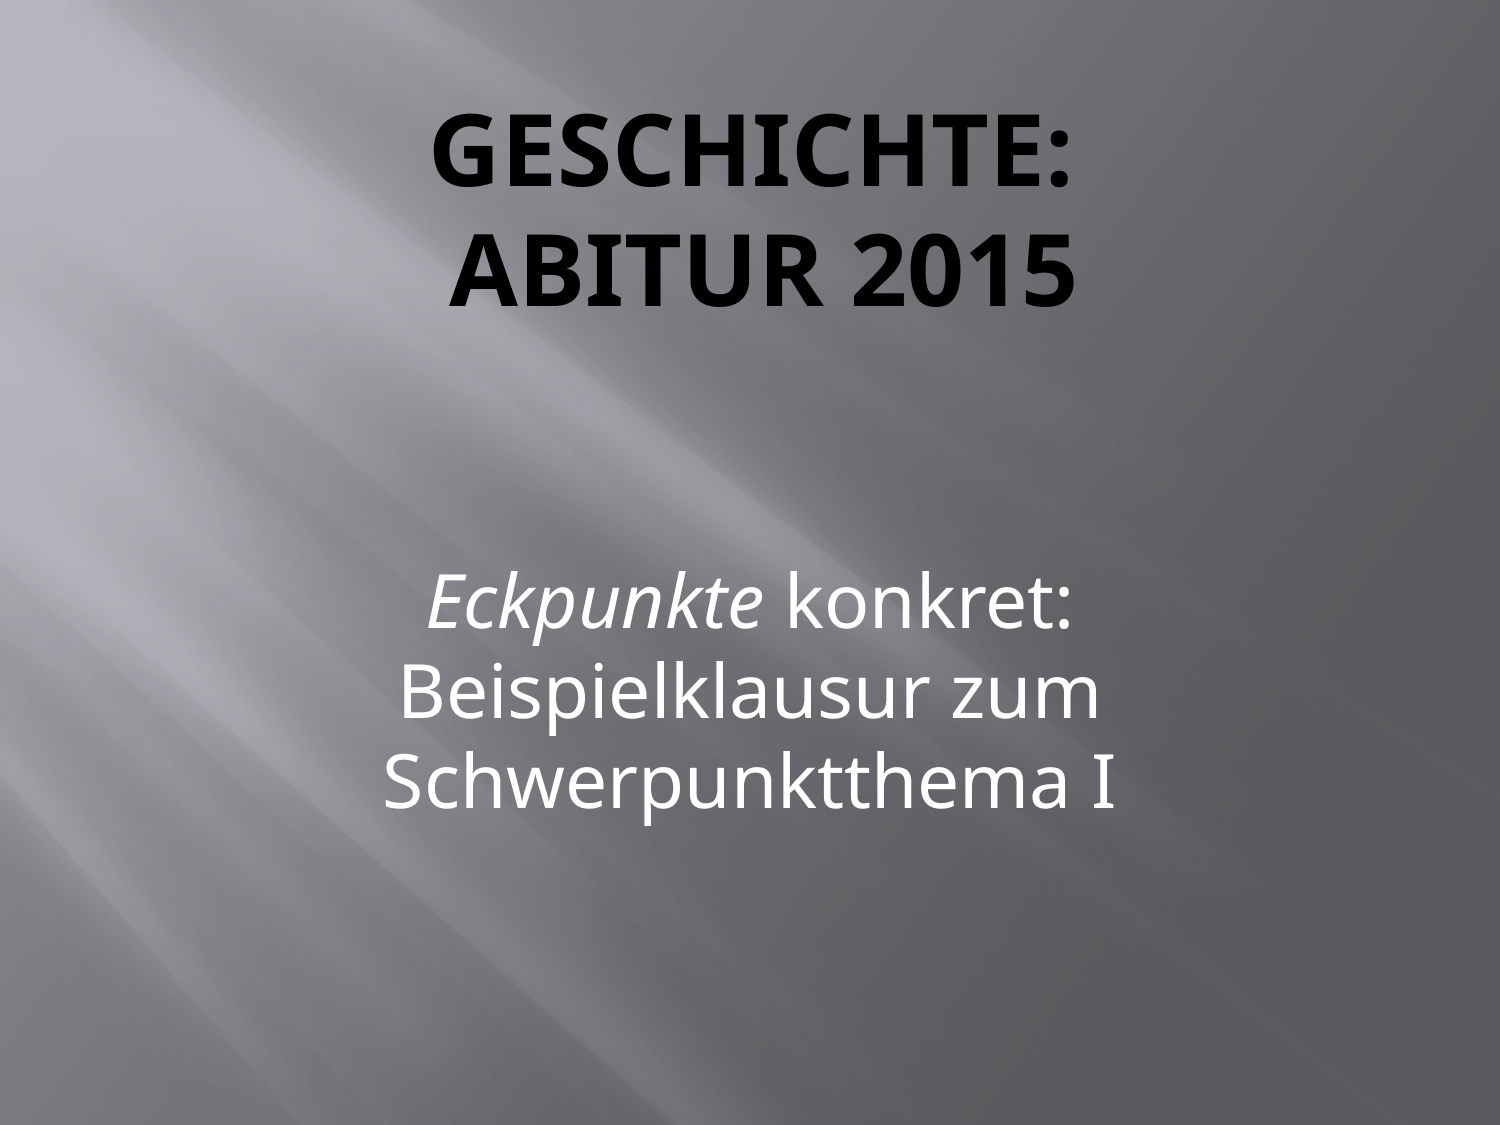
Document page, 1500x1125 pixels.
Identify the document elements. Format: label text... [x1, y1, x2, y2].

subtitle Eckpunkte konkret: Beispielklausur zum Schwerpunktthema I [225, 546, 1275, 834]
title Geschichte: Abitur 2015 [76, 42, 1427, 327]
